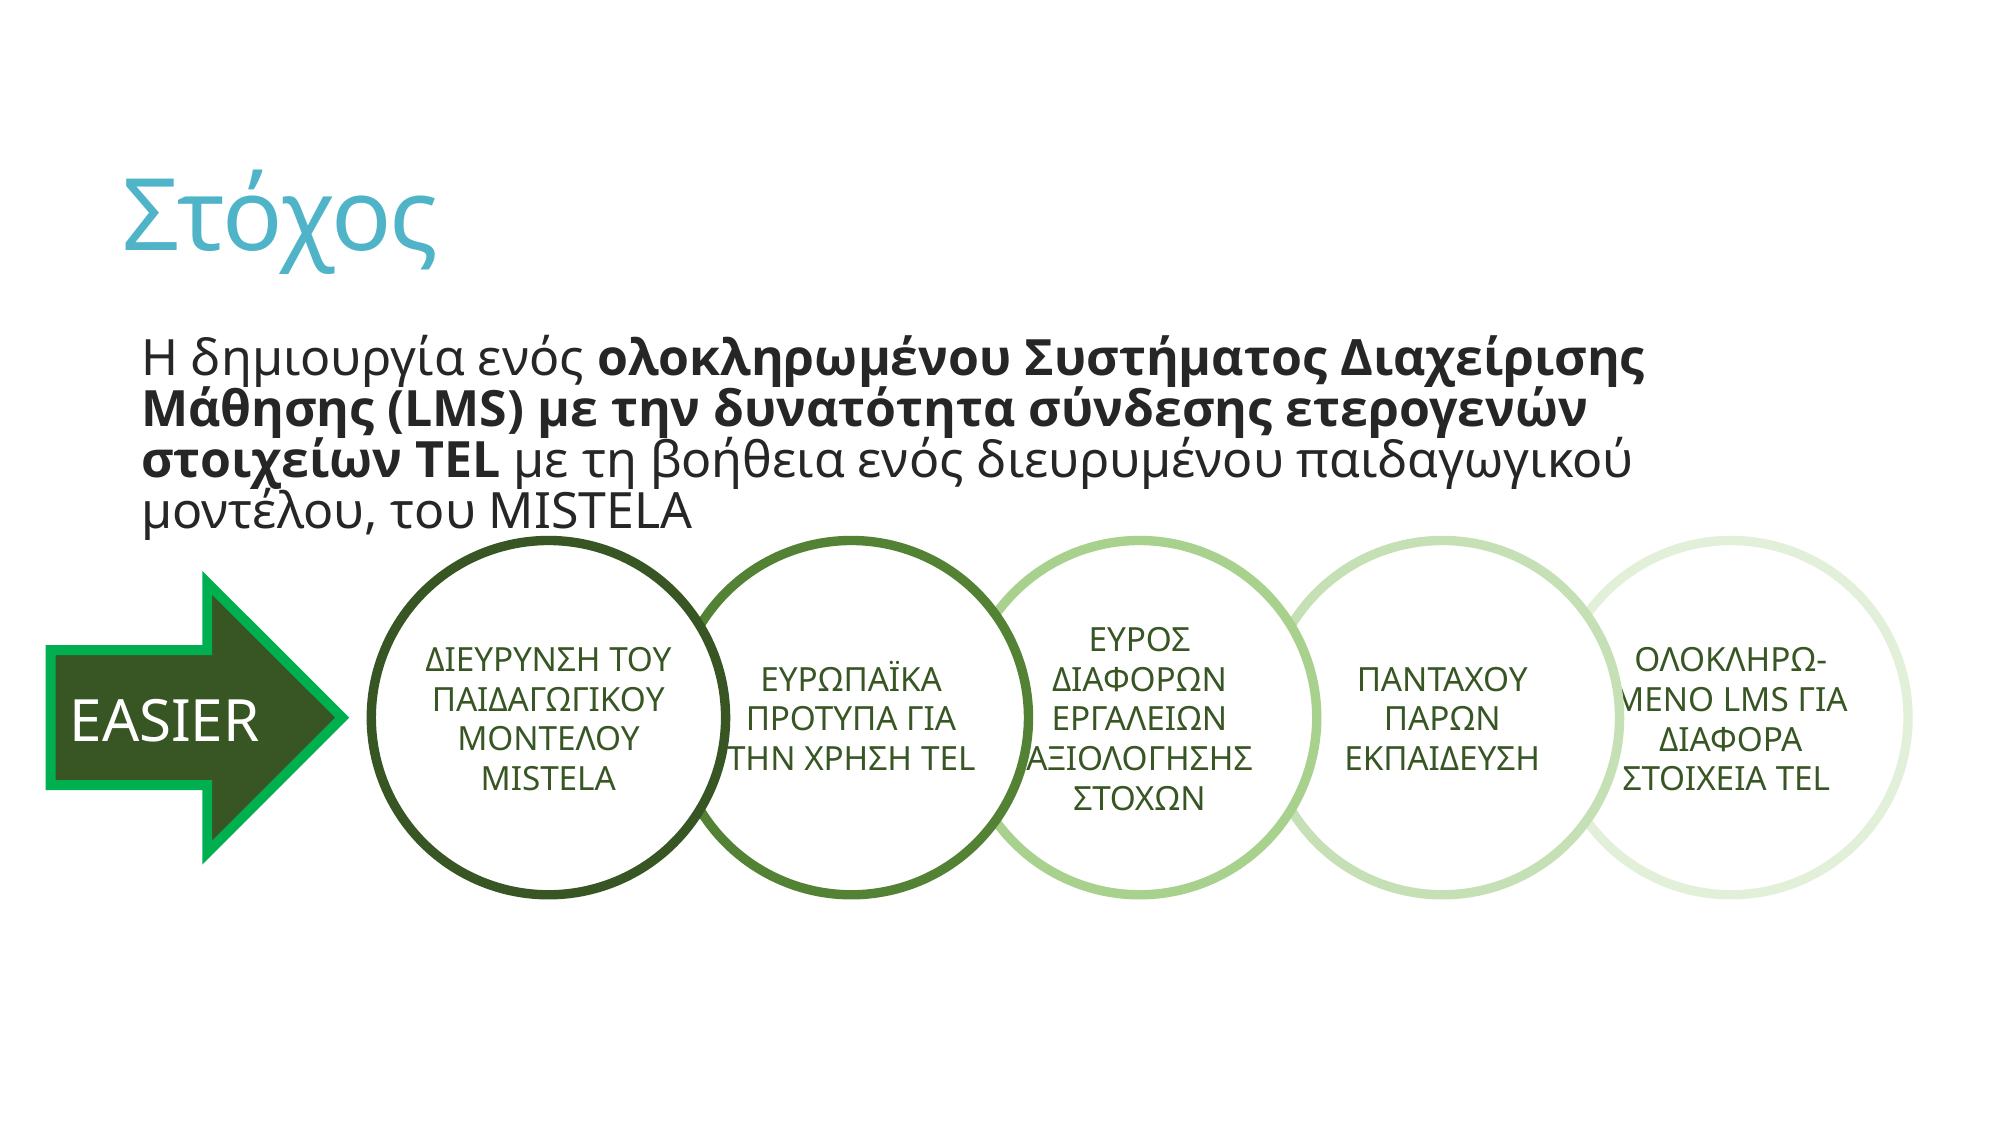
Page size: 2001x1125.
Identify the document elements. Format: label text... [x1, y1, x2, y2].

text_box ΕΥΡΟΣ ΔΙΑΦΟΡΩΝ ΕΡΓΑΛΕΙΩΝ ΑΞΙΟΛΟΓΗΣΗΣ ΣΤΟΧΩΝ [996, 540, 1317, 895]
text_box ΟΛΟΚΛΗΡΩ-ΜΕΝΟ LMS ΓΙΑ ΔΙΑΦΟΡΑ ΣΤΟΙΧΕΙΑ TEL [1587, 540, 1909, 895]
text_box EASIER [50, 582, 343, 853]
text_box ΠΑΝΤΑΧΟΥ ΠΑΡΩΝ ΕΚΠΑΙΔΕΥΣΗ [1291, 540, 1620, 895]
list Η δημιουργία ενός ολοκληρωμένου Συστήματος Διαχείρισης Μάθησης (LMS) με την δυνατότητα σύνδεσης ετερογενών στοιχείων TEL με τη βοήθεια ενός διευρυμένου παιδαγωγικού μοντέλου, του MISTELA [110, 354, 1875, 945]
text_box ΔΙΕΥΡΥΝΣΗ ΤΟΥ ΠΑΙΔΑΓΩΓΙΚΟΥ ΜΟΝΤΕΛΟΥ MISTELA [371, 540, 726, 895]
text_box ΕΥΡΩΠΑΪΚΑ ΠΡΟΤΥΠΑ ΓΙΑ ΤΗN ΧΡΗΣΗ TEL [700, 540, 1029, 895]
title Στόχος [107, 81, 1875, 354]
